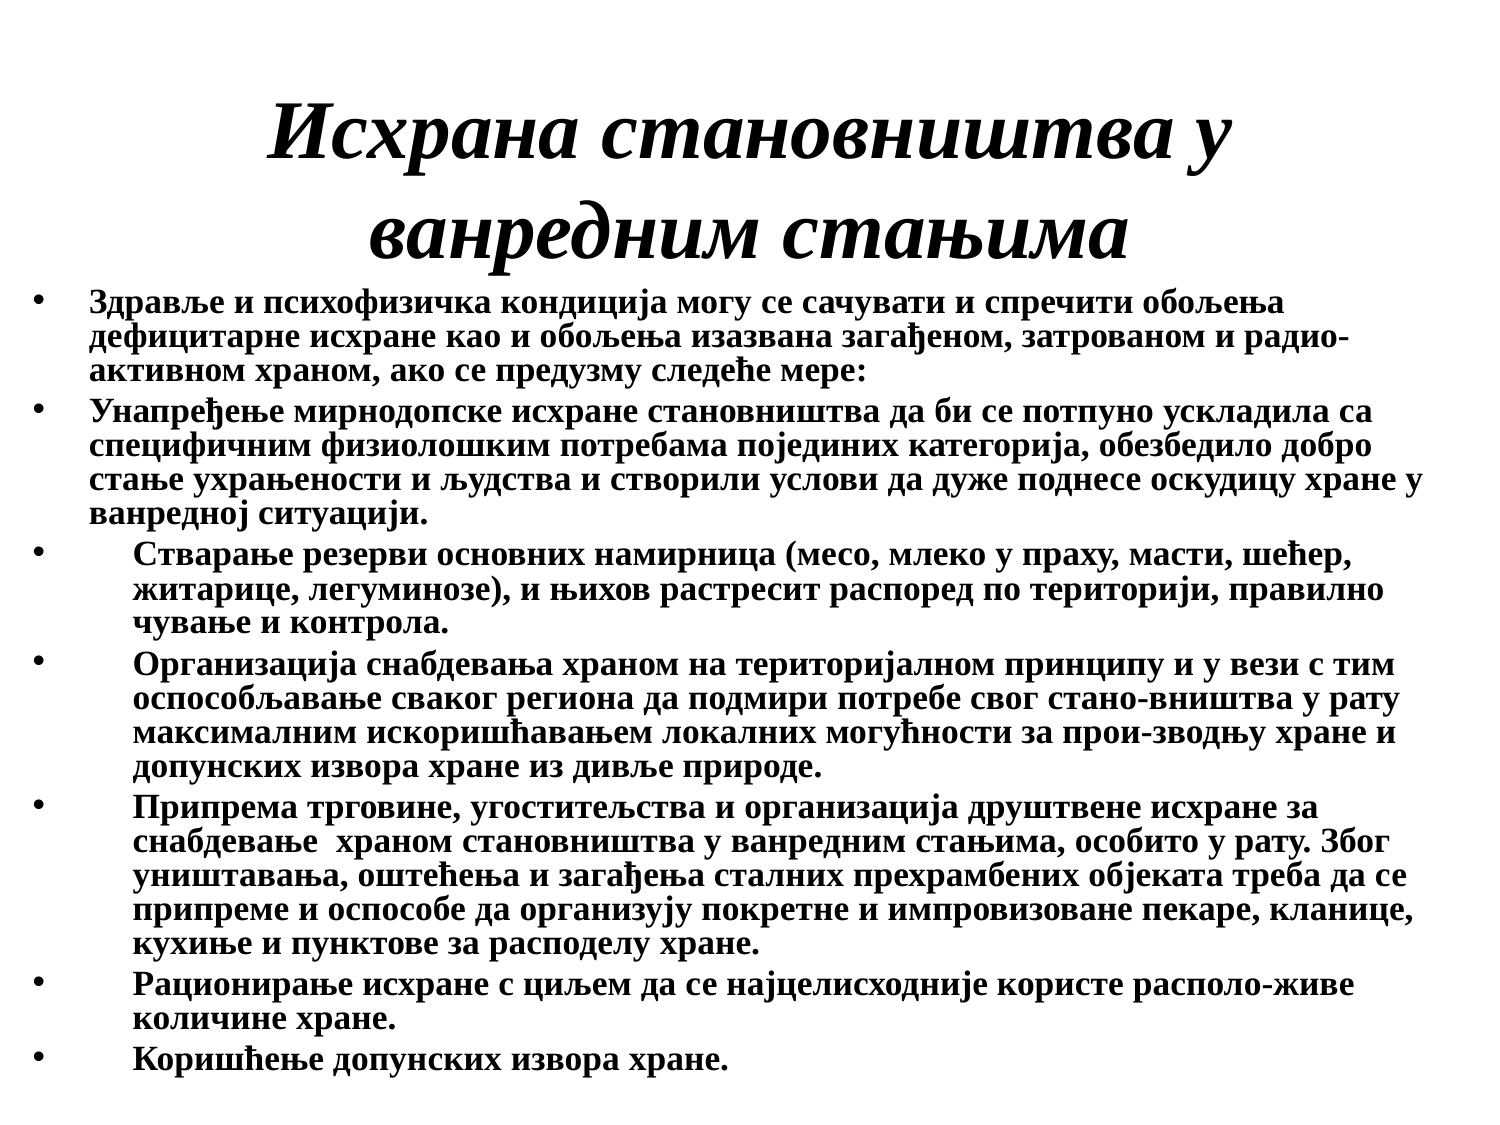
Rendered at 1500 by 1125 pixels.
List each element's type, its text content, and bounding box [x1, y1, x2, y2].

list Здравље и психофизичка кондиција могу се сачувати и спречити обољења дефицитарне исхране као и обољења изазвана загађеном, затрованом и радио-активном храном, ако се предузму следеће мере: Унапређење мирнодопске исхране становништва да би се потпуно ускладила са специфичним физиолошким потребама појединих категорија, обезбедило добро стање ухрањености и људства и створили услови да дуже поднесе оскудицу хране у ванредној ситуацији. Стварање резерви основних намирница (месо, млеко у праху, масти, шећер, житарице, легуминозе), и њихов растресит распоред по територији, правилно чување и контрола. Организација снабдевања храном на територијалном принципу и у вези с тим оспособљавање сваког региона да подмири потребе свог стано-вништва у рату максималним искоришћавањем локалних могућности за прои-зводњу хране и допунских извора хране из дивље природе. Припрема трговине, угоститељства и организација друштвене исхране за снабдевање храном становништва у ванредним стањима, особито у рату. Због уништавања, оштећења и загађења сталних прехрамбених објеката треба да се припреме и оспособе да организују покретне и импровизоване пекаре, кланице, кухиње и пунктове за расподелу хране. Рационирање исхране с циљем да се најцелисходније користе располо-живе количине хране. Коришћење допунских извора хране. [17, 278, 1471, 1125]
title Исхрана становништва у ванредним стањима [75, 62, 1425, 278]
